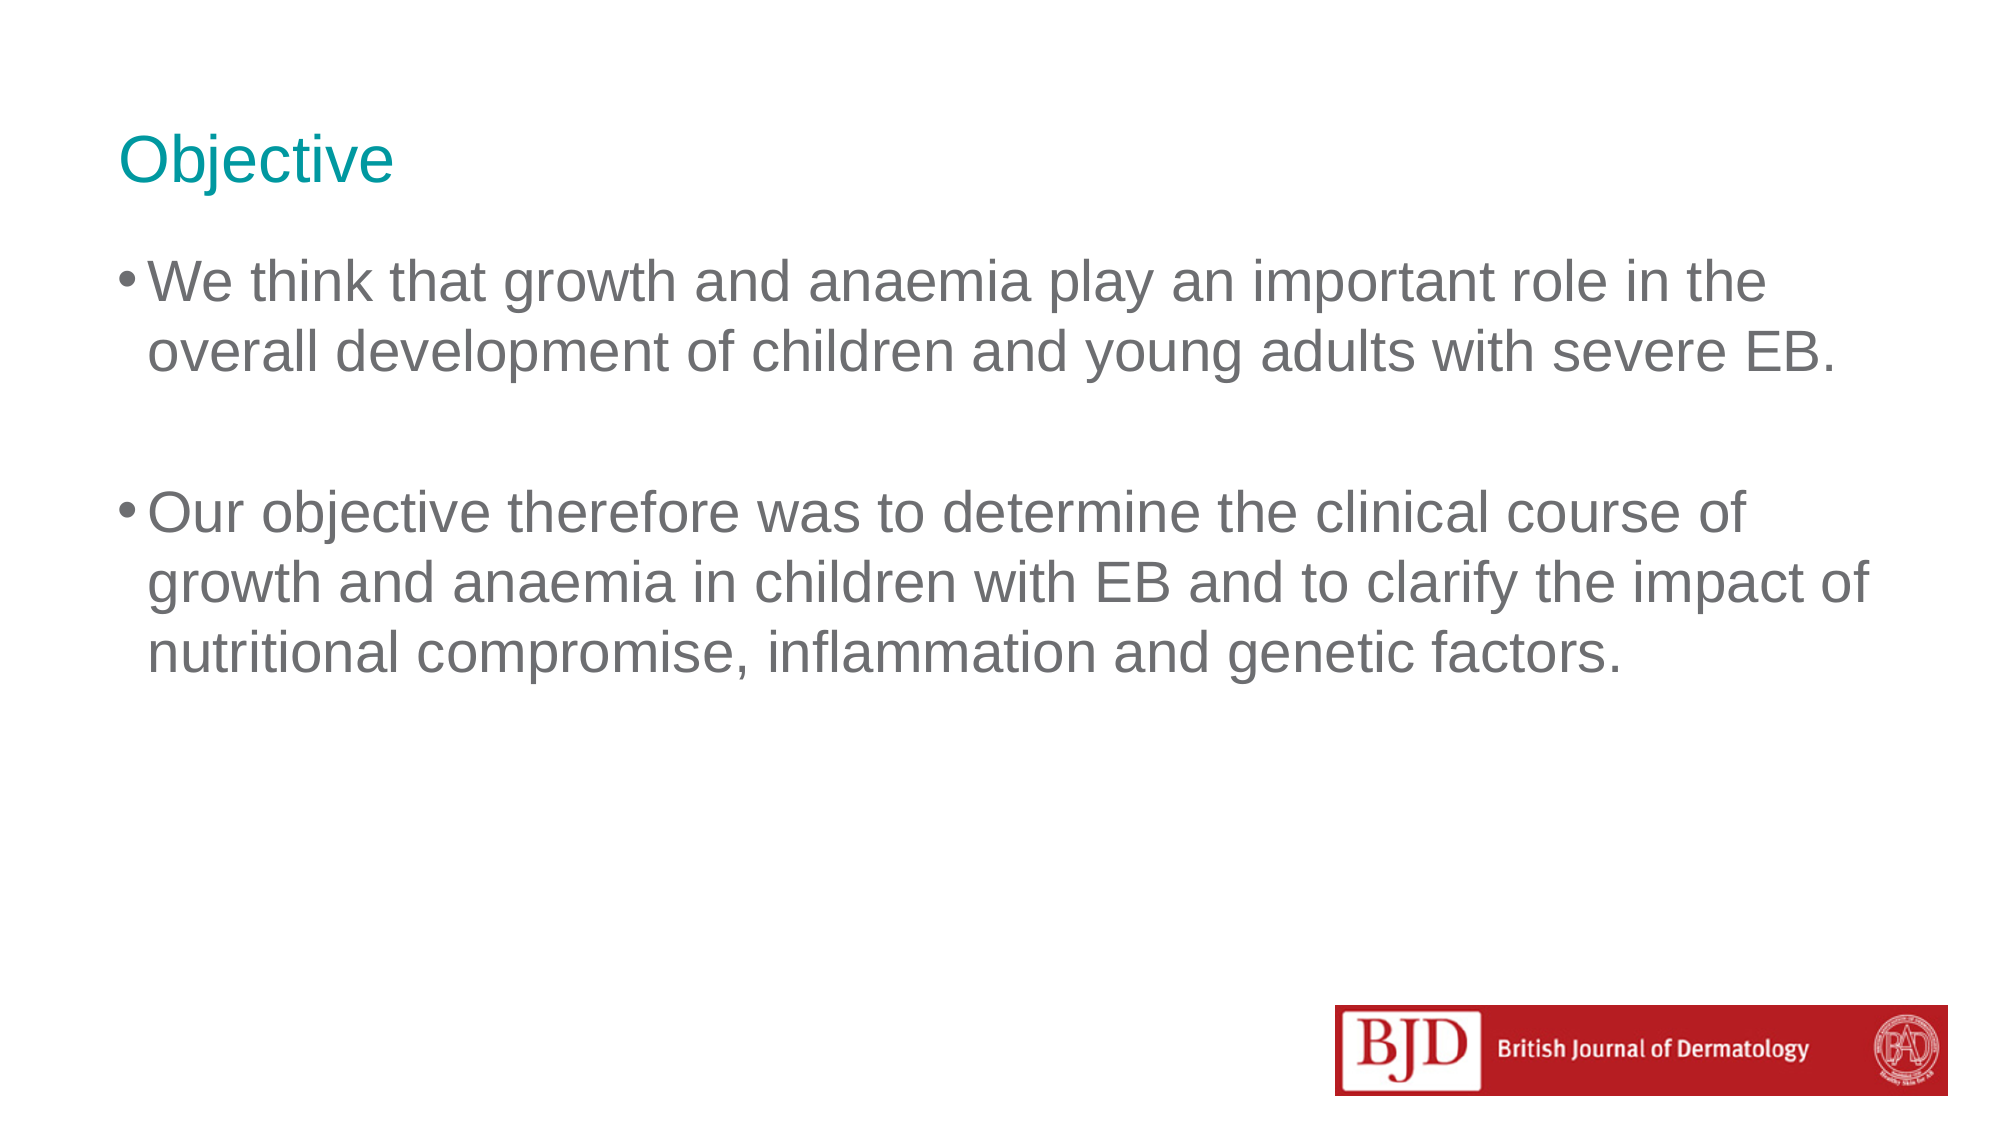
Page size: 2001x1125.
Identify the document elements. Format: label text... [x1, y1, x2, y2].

list We think that growth and anaemia play an important role in the overall development of children and young adults with severe EB. Our objective therefore was to determine the clinical course of growth and anaemia in children with EB and to clarify the impact of nutritional compromise, inflammation and genetic factors. [117, 243, 1907, 905]
picture [1335, 1005, 1948, 1096]
title Objective [118, 113, 1885, 197]
